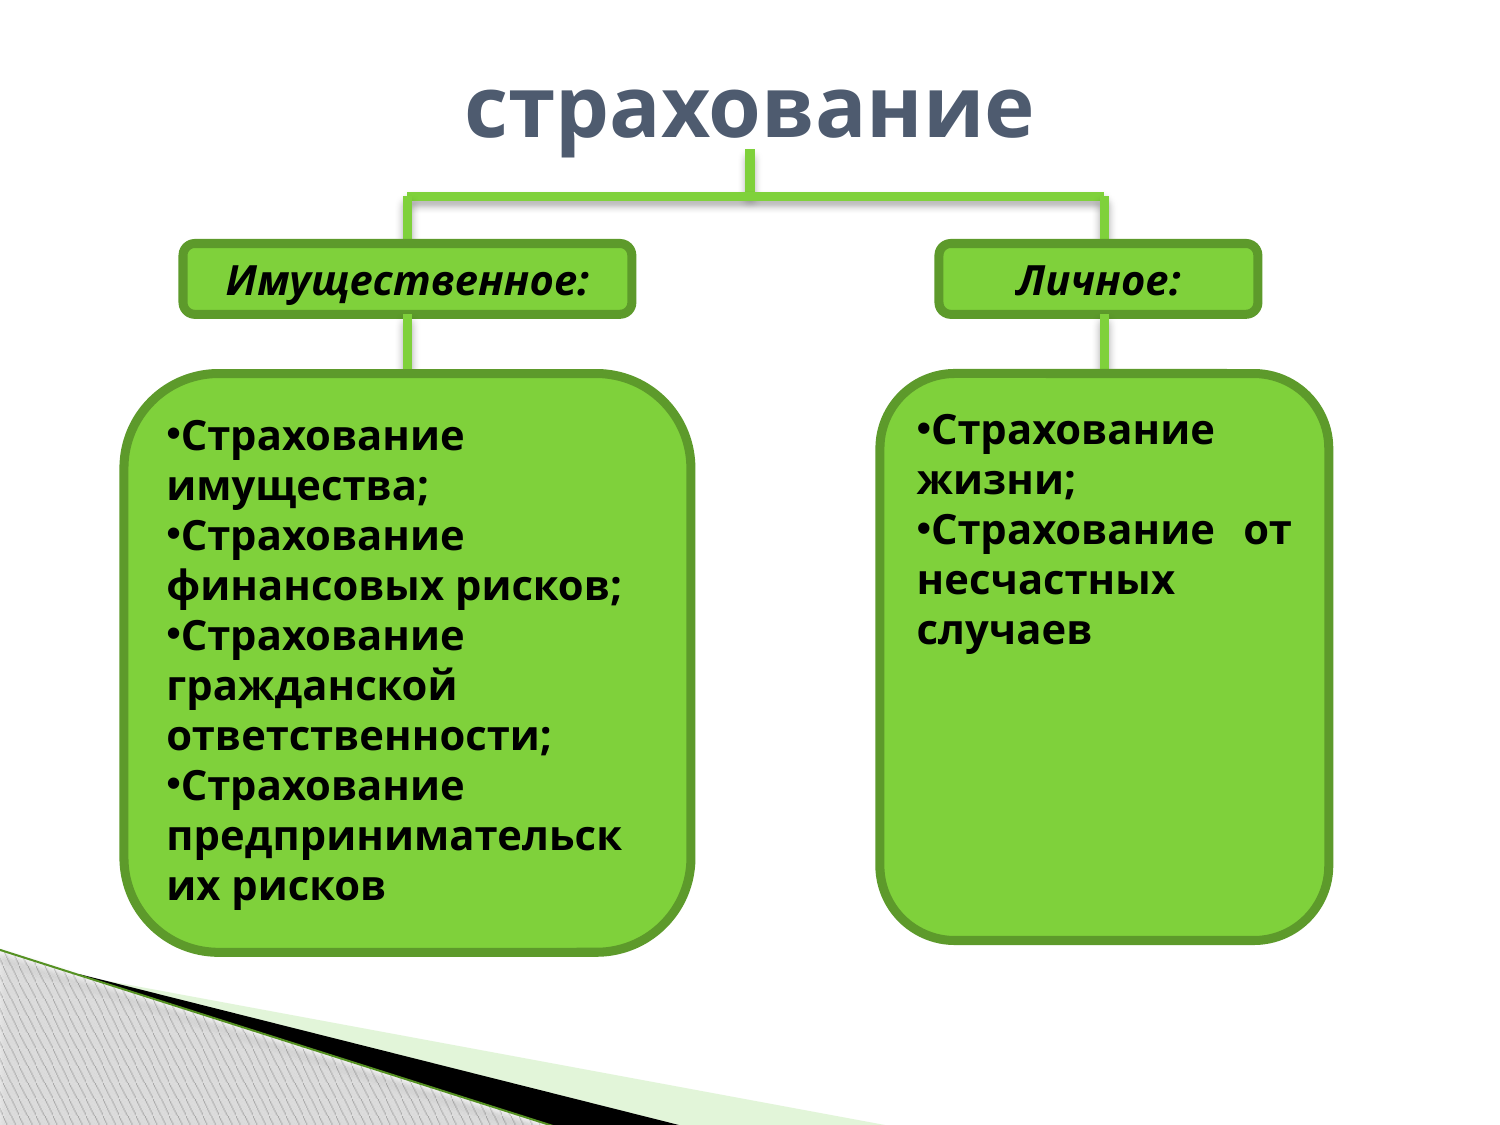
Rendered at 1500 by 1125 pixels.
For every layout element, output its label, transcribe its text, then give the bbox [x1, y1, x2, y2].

text_box Страхование имущества; Страхование финансовых рисков; Страхование гражданской ответственности; Страхование предпринимательских рисков [119, 369, 696, 957]
text_box Личное: [934, 238, 1263, 319]
text_box Имущественное: [178, 238, 637, 319]
title страхование [75, 45, 1425, 516]
text_box Страхование жизни; Страхование от несчастных случаев [875, 368, 1334, 946]
